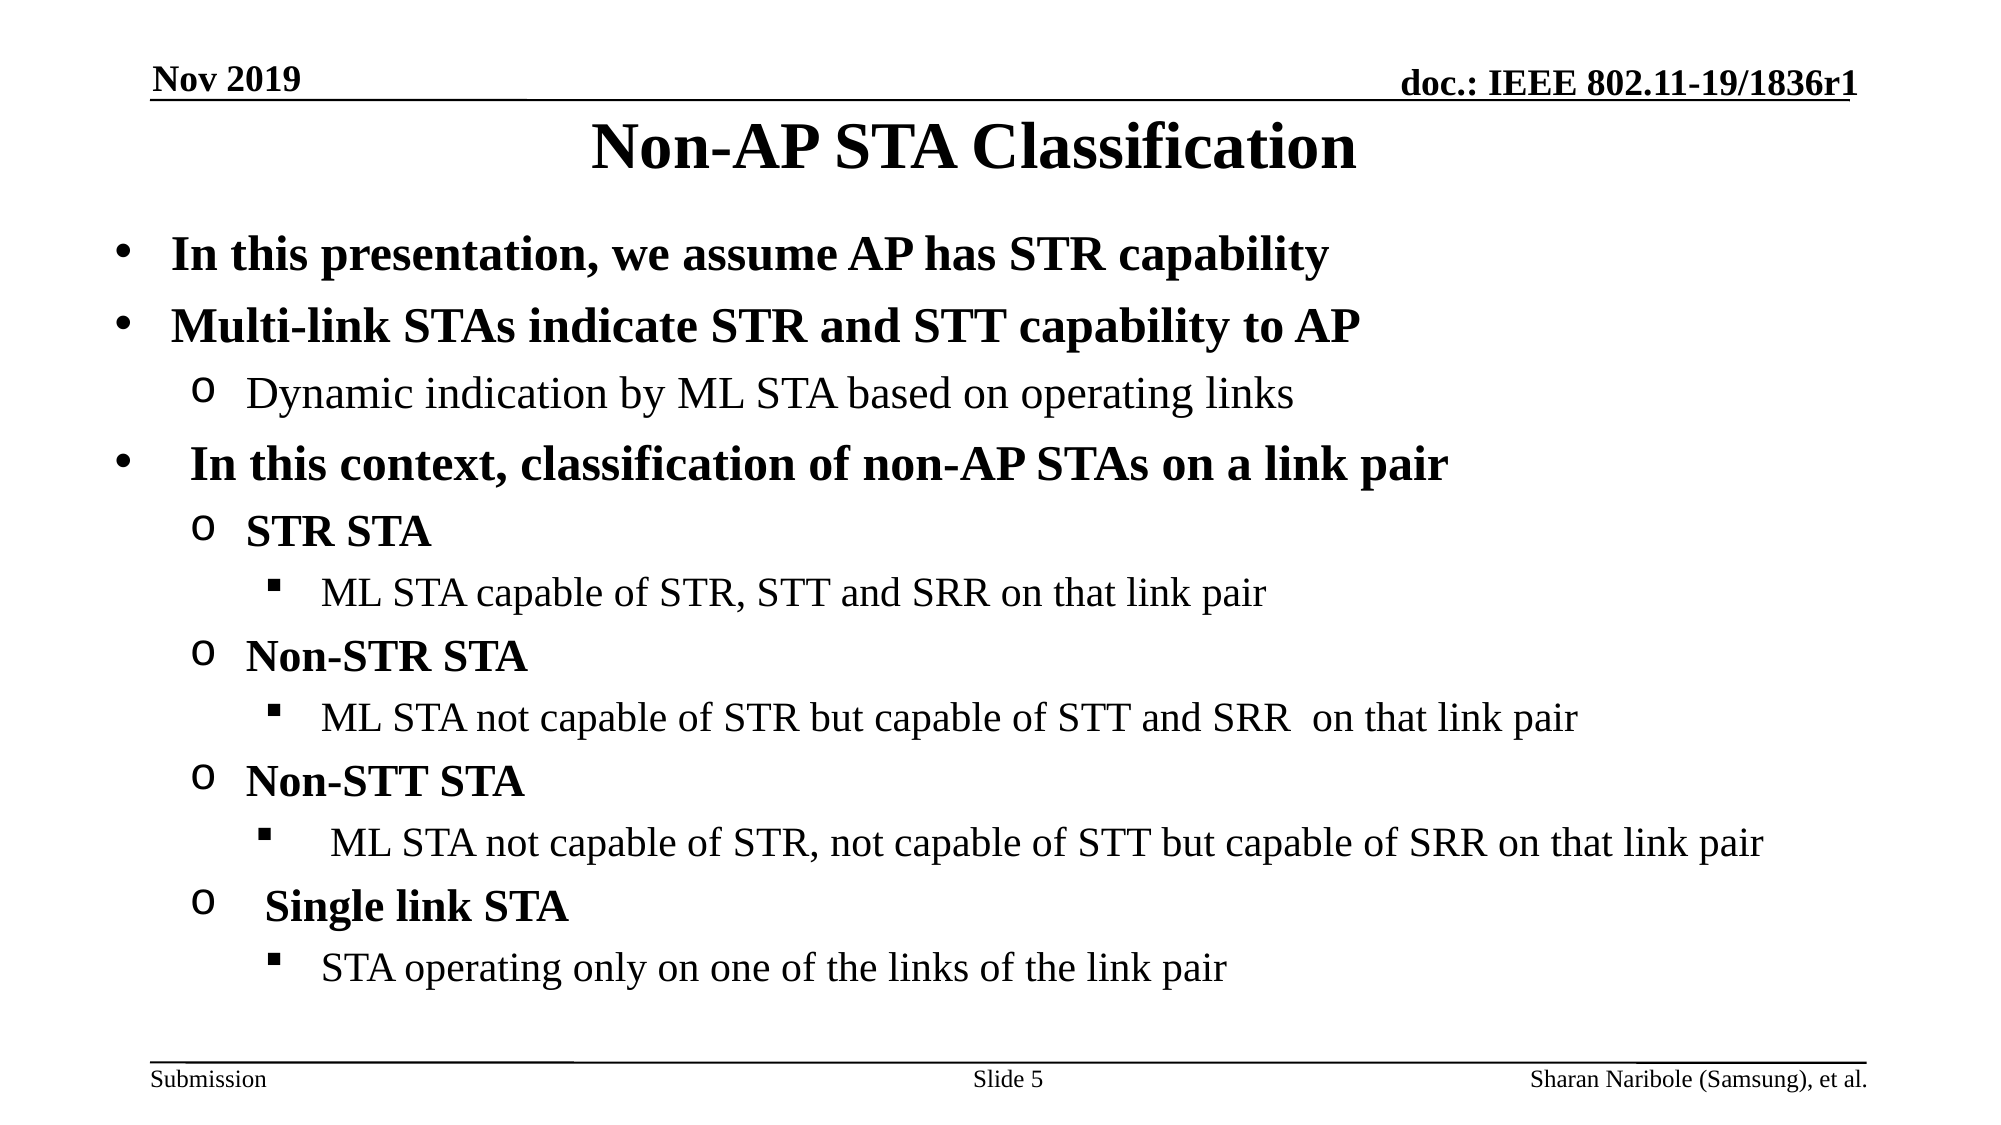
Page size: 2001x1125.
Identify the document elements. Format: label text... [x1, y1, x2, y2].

title Non-AP STA Classification [124, 54, 1825, 212]
text_box In this presentation, we assume AP has STR capability Multi-link STAs indicate STR and STT capability to AP Dynamic indication by ML STA based on operating links In this context, classification of non-AP STAs on a link pair STR STA ML STA capable of STR, STT and SRR on that link pair Non-STR STA ML STA not capable of STR but capable of STT and SRR on that link pair Non-STT STA ML STA not capable of STR, not capable of STT but capable of SRR on that link pair Single link STA STA operating only on one of the links of the link pair [99, 212, 2000, 752]
footer Sharan Naribole (Samsung), et al. [1171, 1061, 1869, 1093]
slide_number Slide 5 [950, 1061, 1067, 1123]
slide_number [152, 54, 563, 100]
